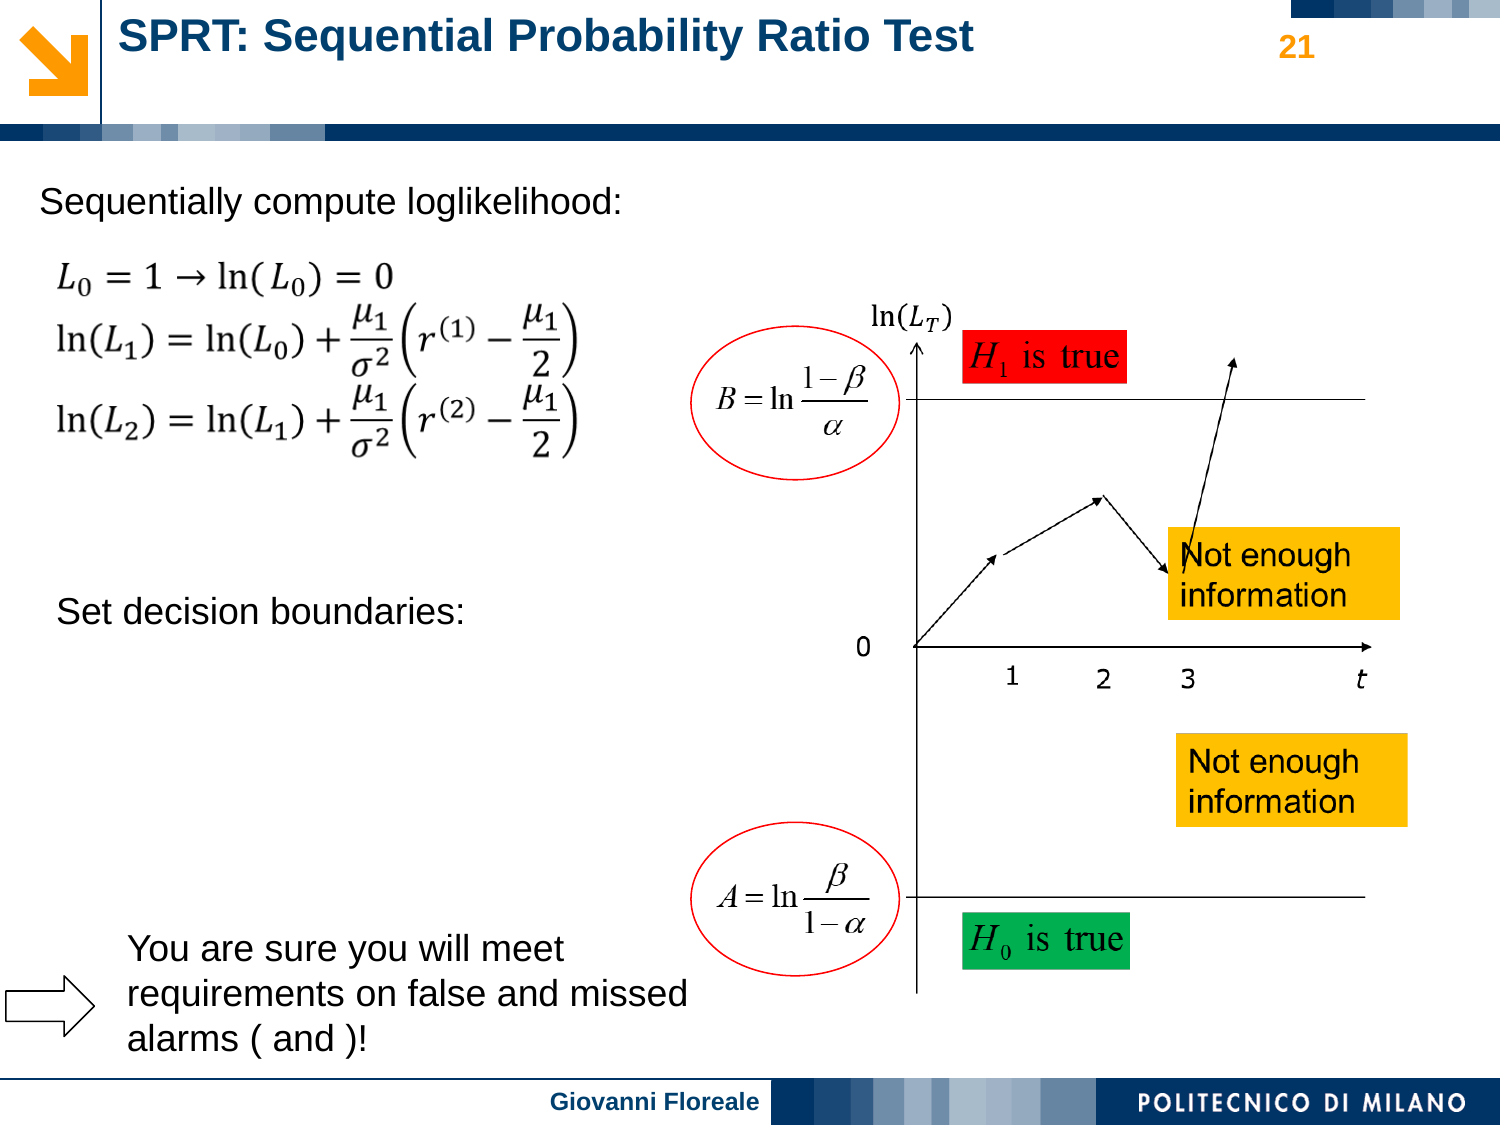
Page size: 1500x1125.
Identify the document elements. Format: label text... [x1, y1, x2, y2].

picture [0, 1074, 1500, 1125]
slide_number 21 [1269, 24, 1493, 66]
text_box [5, 975, 95, 1037]
title SPRT: Sequential Probability Ratio Test [117, 5, 1094, 144]
picture [0, 0, 1500, 141]
text_box [690, 359, 709, 447]
picture [714, 290, 1408, 994]
text_box Sequentially compute loglikelihood: [0, 169, 663, 230]
text_box [690, 855, 709, 943]
picture [40, 195, 589, 528]
